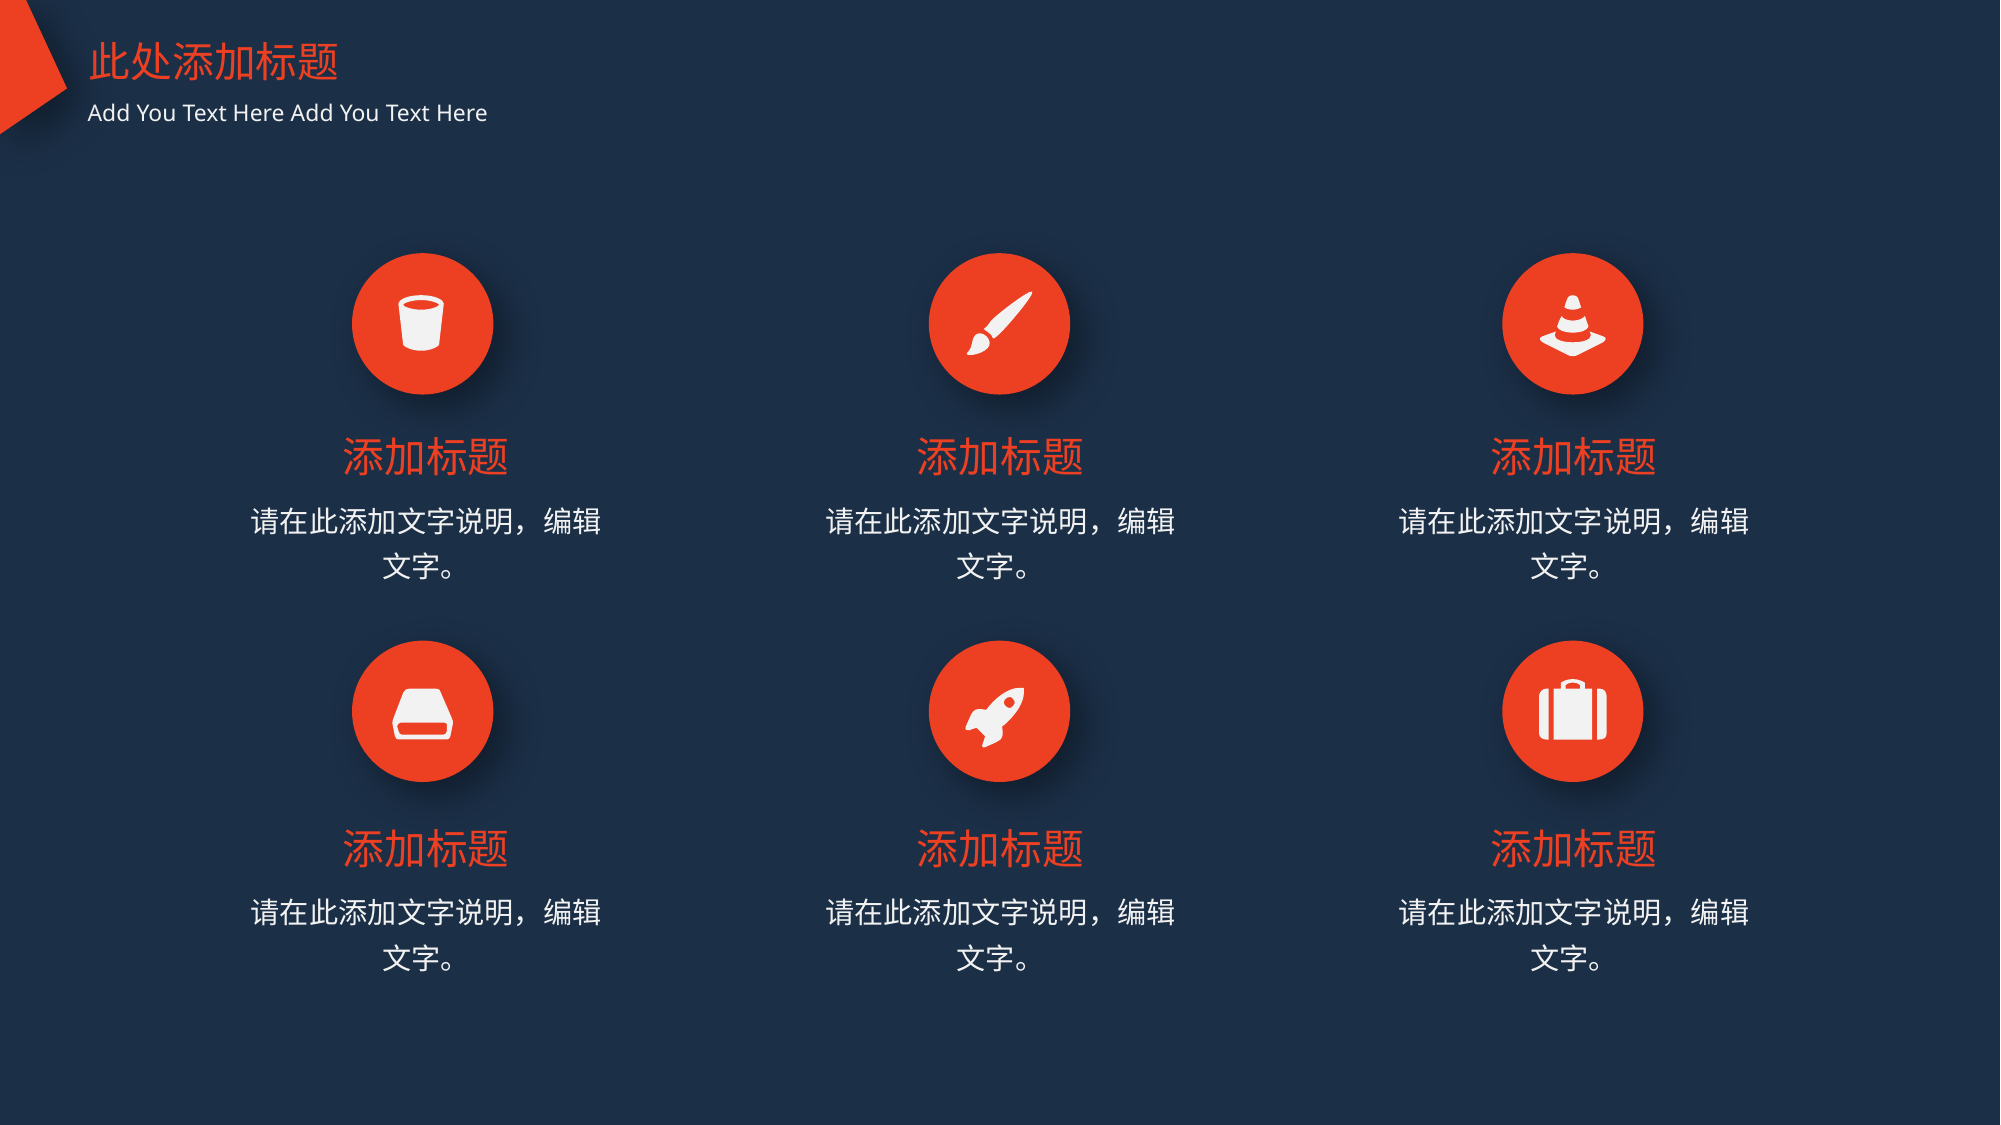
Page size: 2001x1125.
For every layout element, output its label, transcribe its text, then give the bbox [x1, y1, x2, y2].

text_box 请在此添加文字说明，编辑文字。 [801, 485, 1200, 592]
text_box [928, 253, 1071, 395]
text_box [966, 333, 990, 356]
text_box [1553, 679, 1593, 740]
text_box [352, 253, 494, 395]
text_box 添加标题 [1431, 815, 1717, 876]
text_box [352, 640, 494, 783]
text_box [1539, 688, 1549, 740]
text_box 请在此添加文字说明，编辑文字。 [1375, 876, 1773, 983]
text_box [398, 295, 444, 351]
text_box [1502, 253, 1644, 395]
text_box 添加标题 [858, 423, 1143, 485]
text_box [1502, 640, 1644, 783]
text_box 请在此添加文字说明，编辑文字。 [1375, 485, 1773, 592]
text_box [983, 291, 1033, 339]
text_box Add You Text Here Add You Text Here [82, 83, 532, 134]
text_box [1564, 295, 1582, 310]
text_box 请在此添加文字说明，编辑文字。 [227, 485, 626, 592]
text_box [1597, 688, 1607, 740]
text_box 请在此添加文字说明，编辑文字。 [227, 876, 626, 983]
text_box [1557, 315, 1589, 333]
text_box [392, 688, 453, 740]
text_box [965, 687, 1024, 748]
text_box 添加标题 [283, 423, 569, 485]
text_box [0, 0, 68, 135]
text_box 添加标题 [283, 815, 569, 876]
text_box 添加标题 [1431, 423, 1717, 485]
text_box 请在此添加文字说明，编辑文字。 [801, 876, 1200, 983]
text_box [928, 640, 1071, 783]
text_box 添加标题 [858, 815, 1143, 876]
text_box [1539, 331, 1606, 357]
text_box 此处添加标题 [77, 28, 355, 83]
